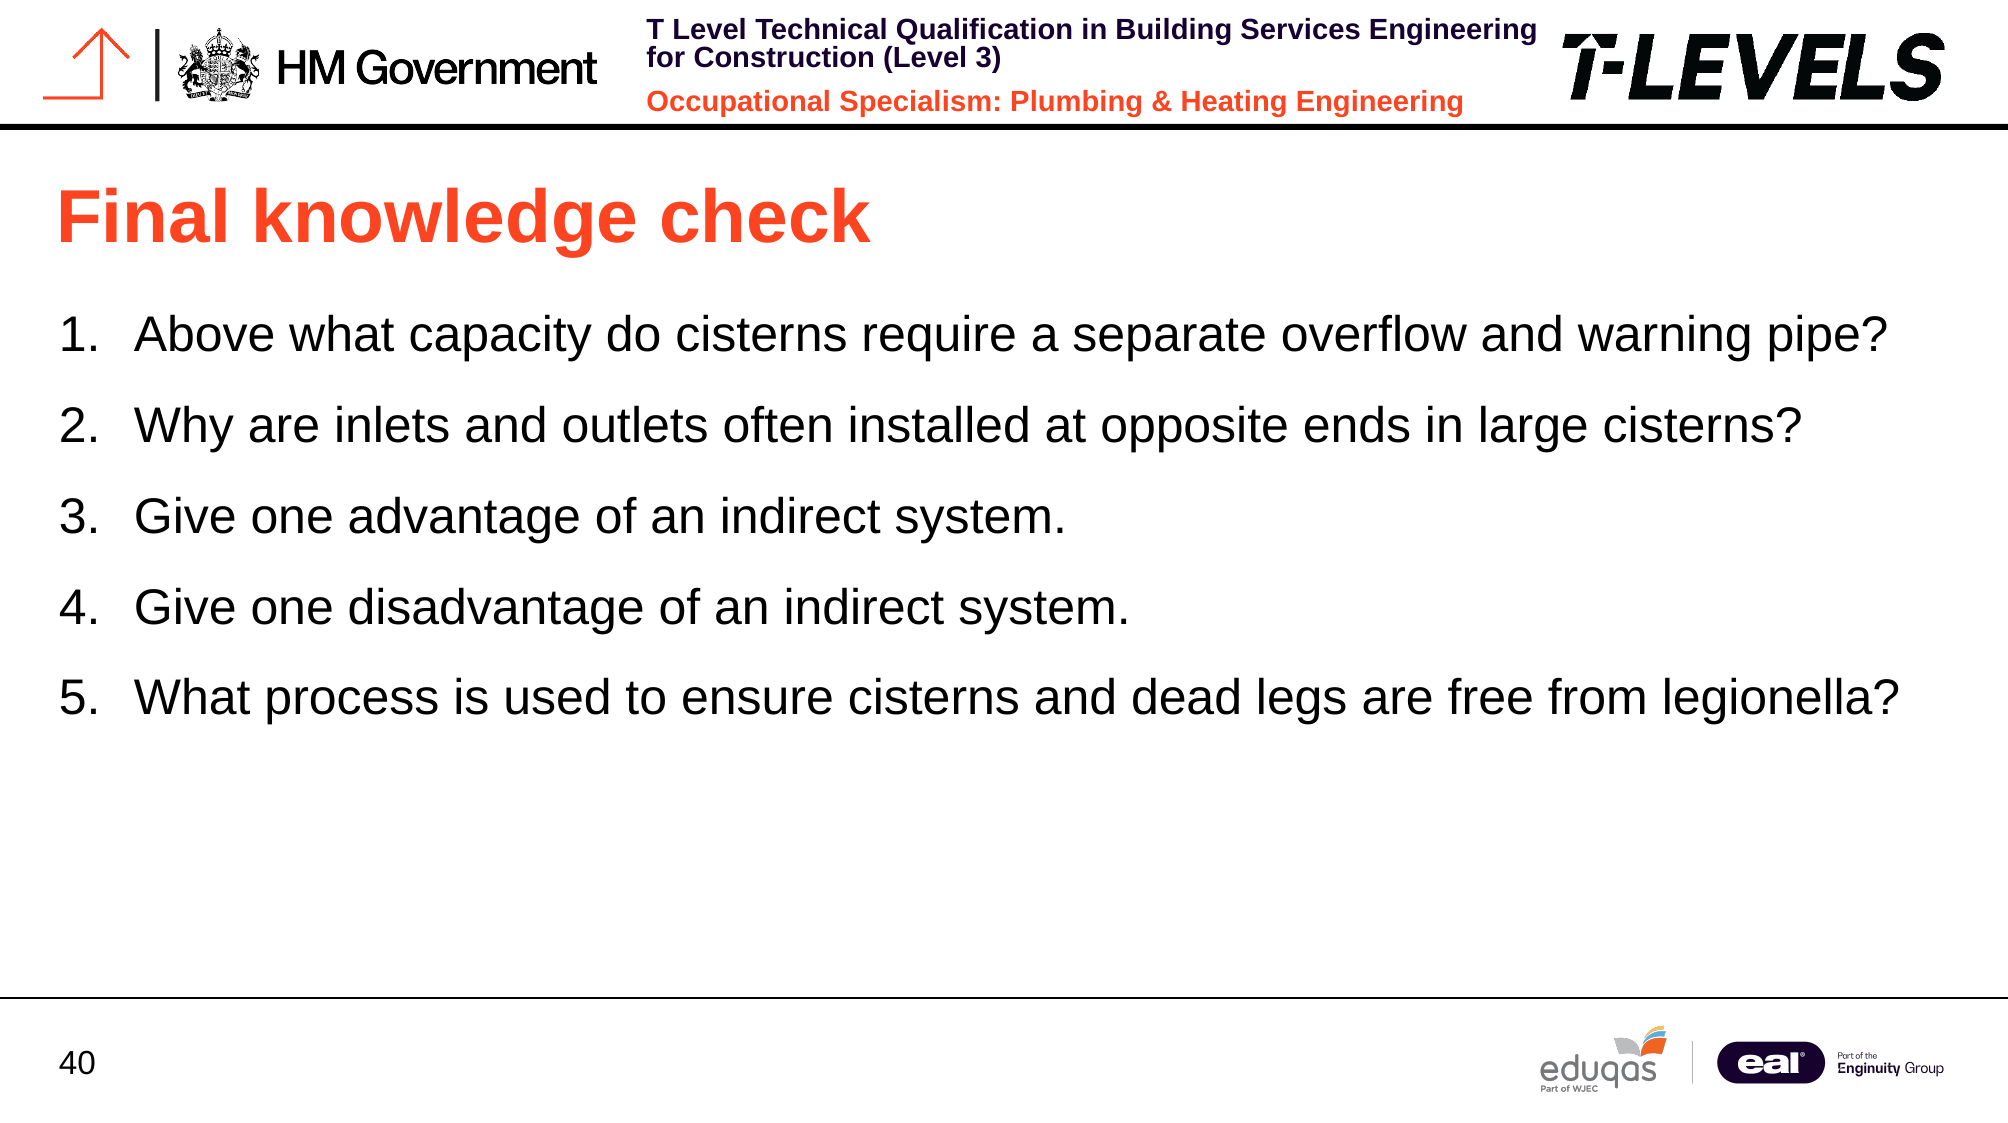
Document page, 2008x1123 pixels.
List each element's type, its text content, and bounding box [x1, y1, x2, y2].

picture [1543, 25, 1964, 108]
title Final knowledge check [41, 111, 1949, 314]
picture [155, 28, 597, 102]
picture [38, 27, 136, 100]
picture [1535, 1021, 1949, 1097]
list Above what capacity do cisterns require a separate overflow and warning pipe? Why are inlets and outlets often installed at opposite ends in large cisterns? Give one advantage of an indirect system. Give one disadvantage of an indirect system. What process is used to ensure cisterns and dead legs are free from legionella? [59, 295, 1949, 943]
